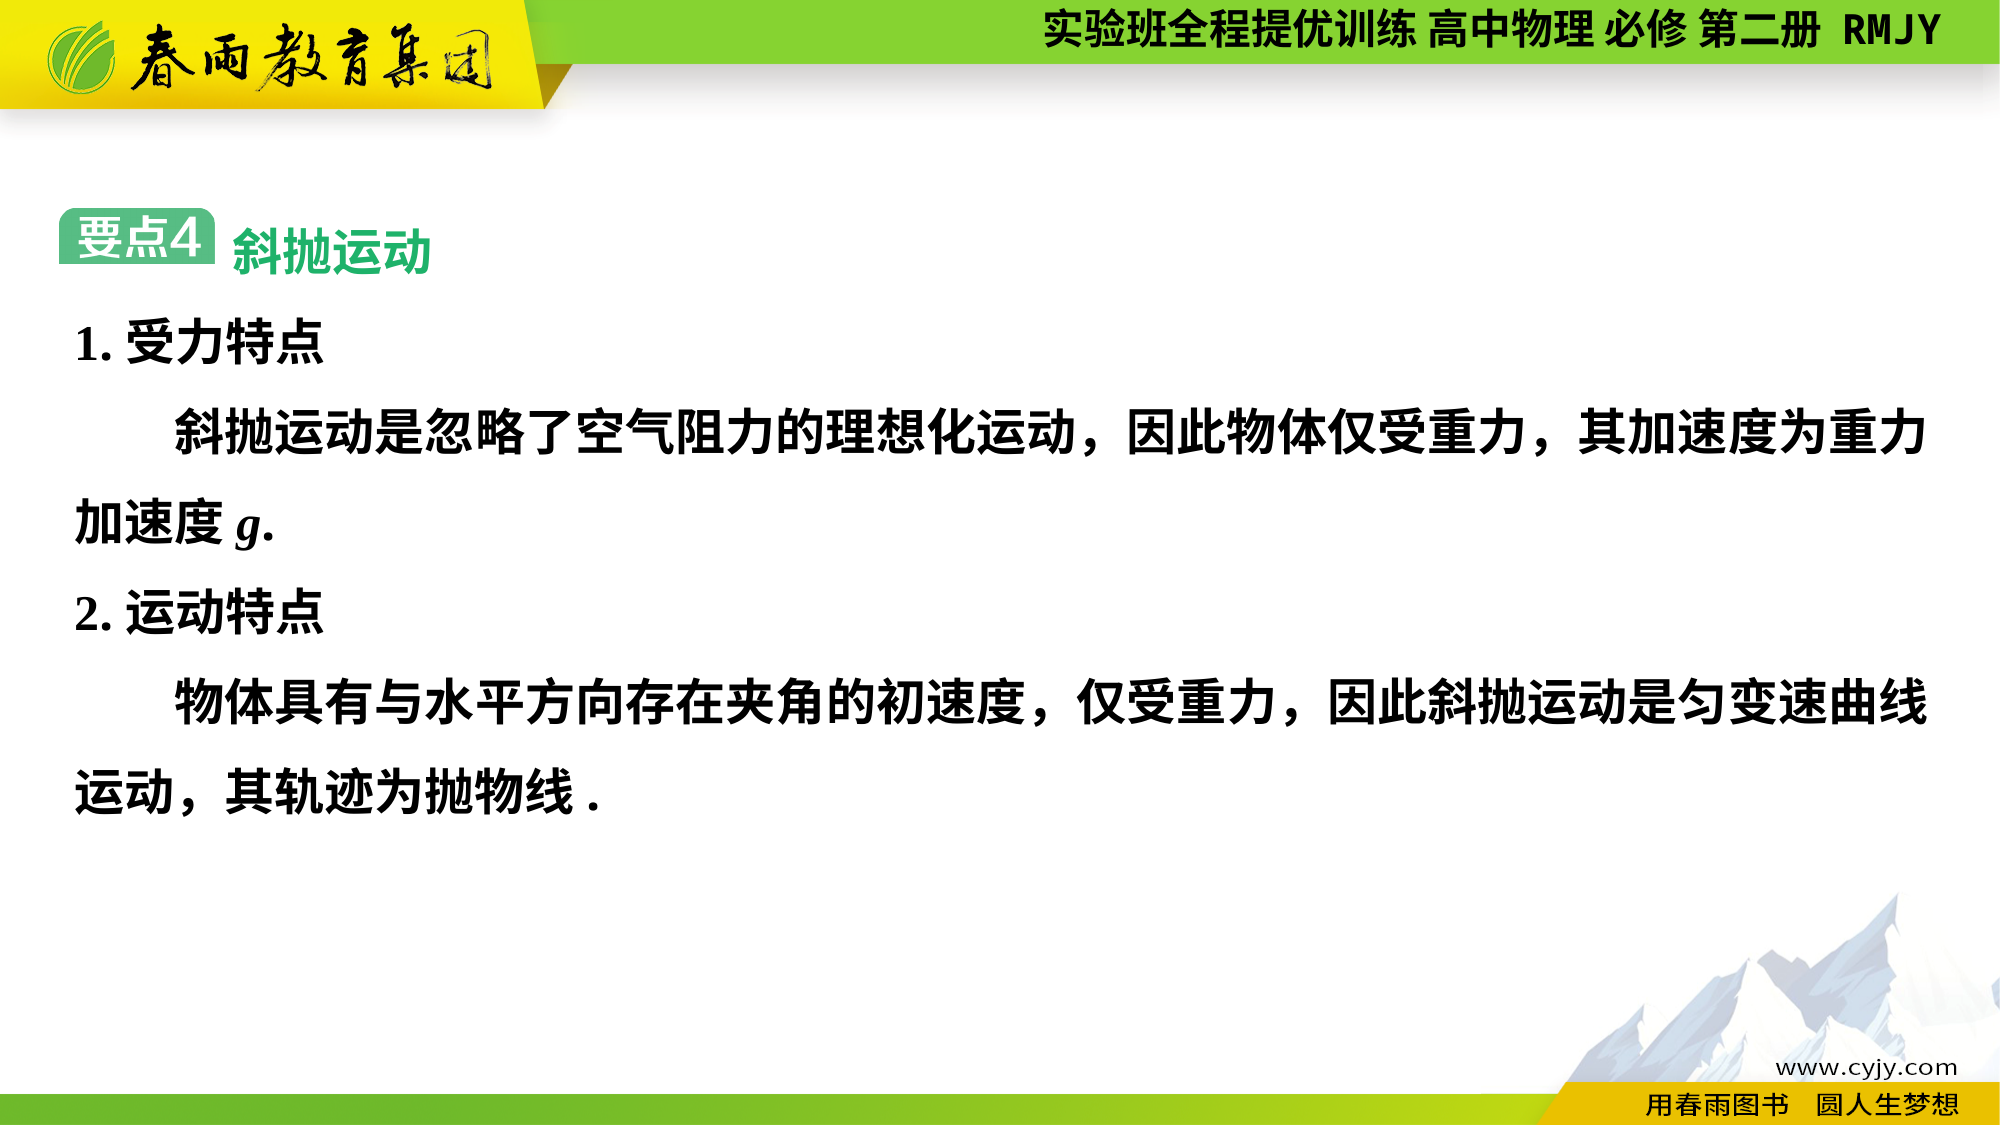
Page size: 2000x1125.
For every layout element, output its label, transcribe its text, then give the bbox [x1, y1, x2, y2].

list 斜抛运动 1.受力特点 斜抛运动是忽略了空气阻力的理想化运动，因此物体仅受重力，其加速度为重力加速度g. 2.运动特点 物体具有与水平方向存在夹角的初速度，仅受重力，因此斜抛运动是匀变速曲线运动，其轨迹为抛物线. [59, 182, 1944, 835]
picture [0, 0, 2000, 1125]
